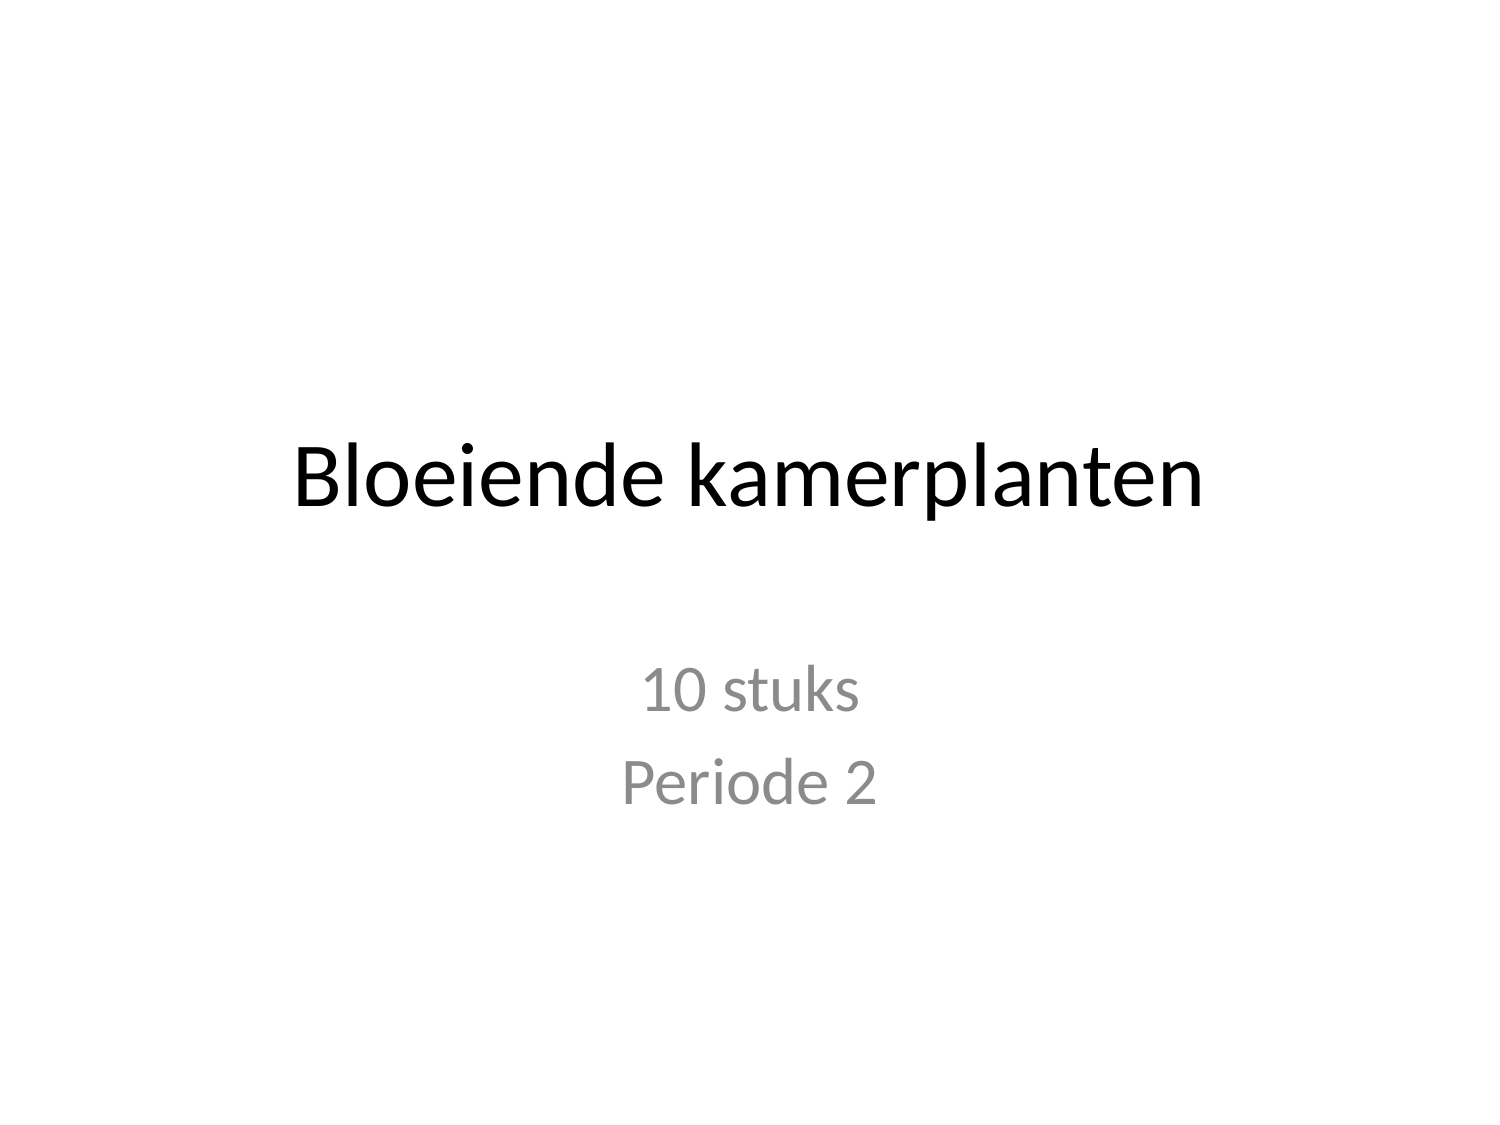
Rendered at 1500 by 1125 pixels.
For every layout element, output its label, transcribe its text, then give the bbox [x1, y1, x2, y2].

title Bloeiende kamerplanten [112, 349, 1388, 591]
subtitle 10 stuks Periode 2 [225, 637, 1275, 925]
